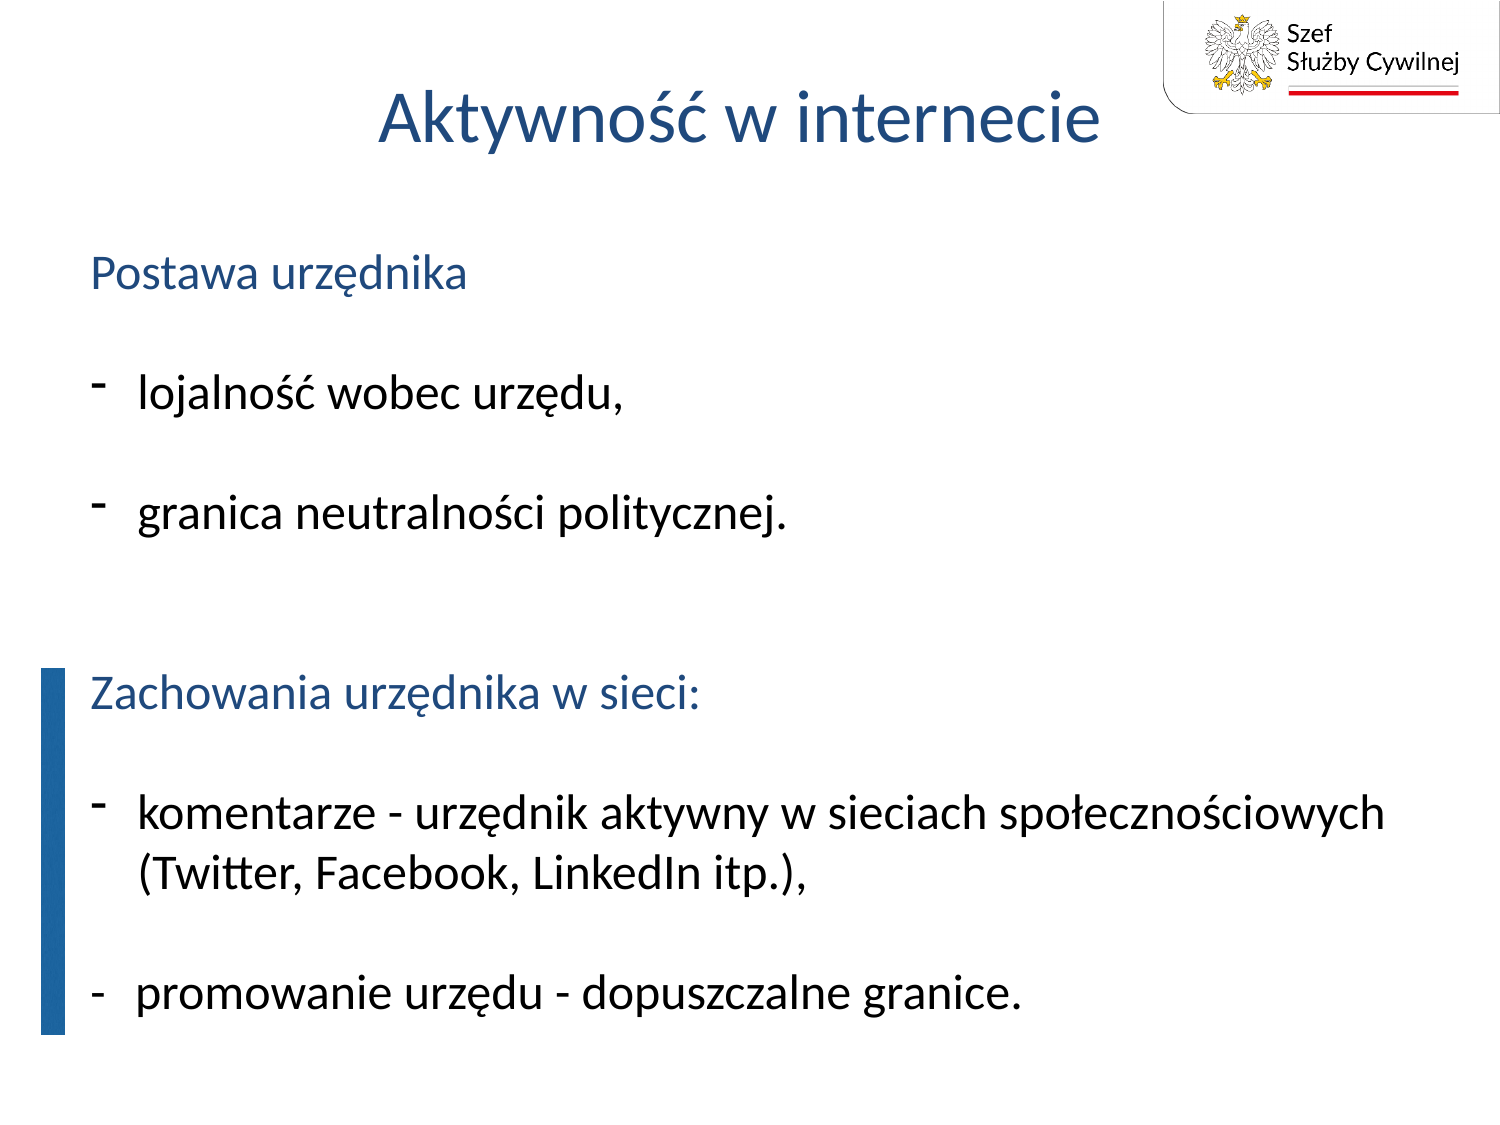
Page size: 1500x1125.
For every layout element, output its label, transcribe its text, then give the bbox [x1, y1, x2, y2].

picture [1163, 0, 1500, 114]
text_box Postawa urzędnika lojalność wobec urzędu, granica neutralności politycznej. Zachowania urzędnika w sieci: komentarze - urzędnik aktywny w sieciach społecznościowych (Twitter, Facebook, LinkedIn itp.), - promowanie urzędu - dopuszczalne granice. [75, 231, 1423, 1027]
title Aktywność w internecie [98, 60, 1400, 185]
picture [41, 668, 65, 1035]
